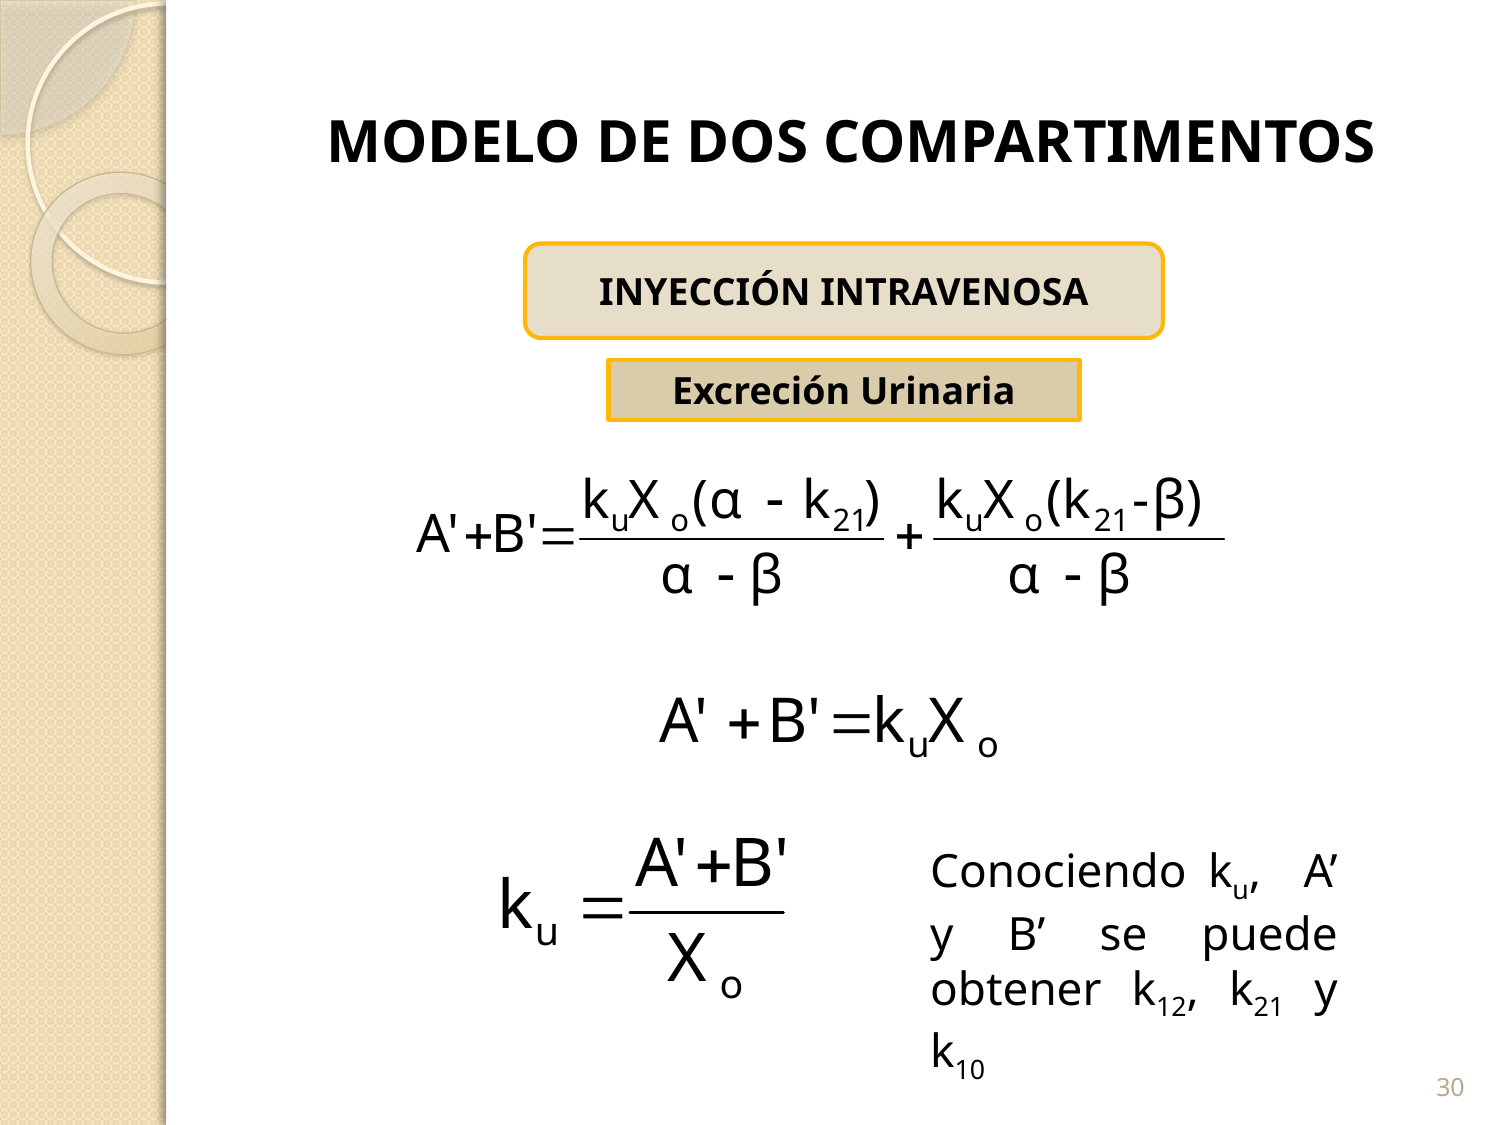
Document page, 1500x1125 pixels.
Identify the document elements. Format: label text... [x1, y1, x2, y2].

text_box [407, 467, 1235, 606]
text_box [648, 680, 1011, 774]
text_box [489, 822, 800, 1014]
title MODELO DE DOS COMPARTIMENTOS [235, 45, 1466, 233]
text_box Conociendo ku, A’ y B’ se puede obtener k12, k21 y k10 [915, 834, 1353, 1092]
text_box INYECCIÓN INTRAVENOSA [522, 241, 1166, 341]
slide_number 30 [1413, 1034, 1488, 1113]
text_box Excreción Urinaria [606, 358, 1082, 422]
